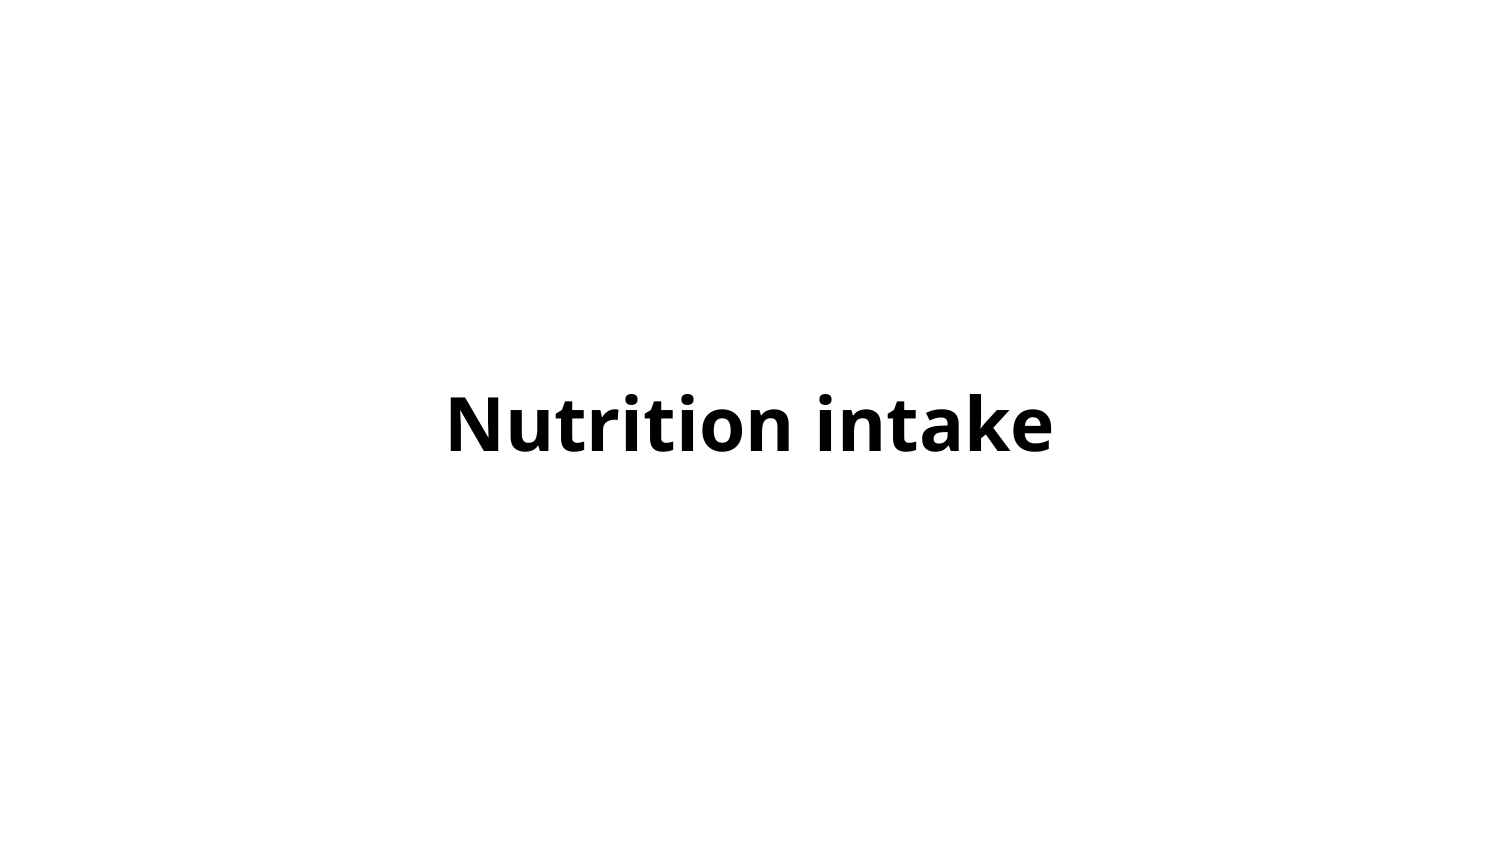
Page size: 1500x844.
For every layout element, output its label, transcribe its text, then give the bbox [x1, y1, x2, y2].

title Nutrition intake [51, 352, 1449, 491]
